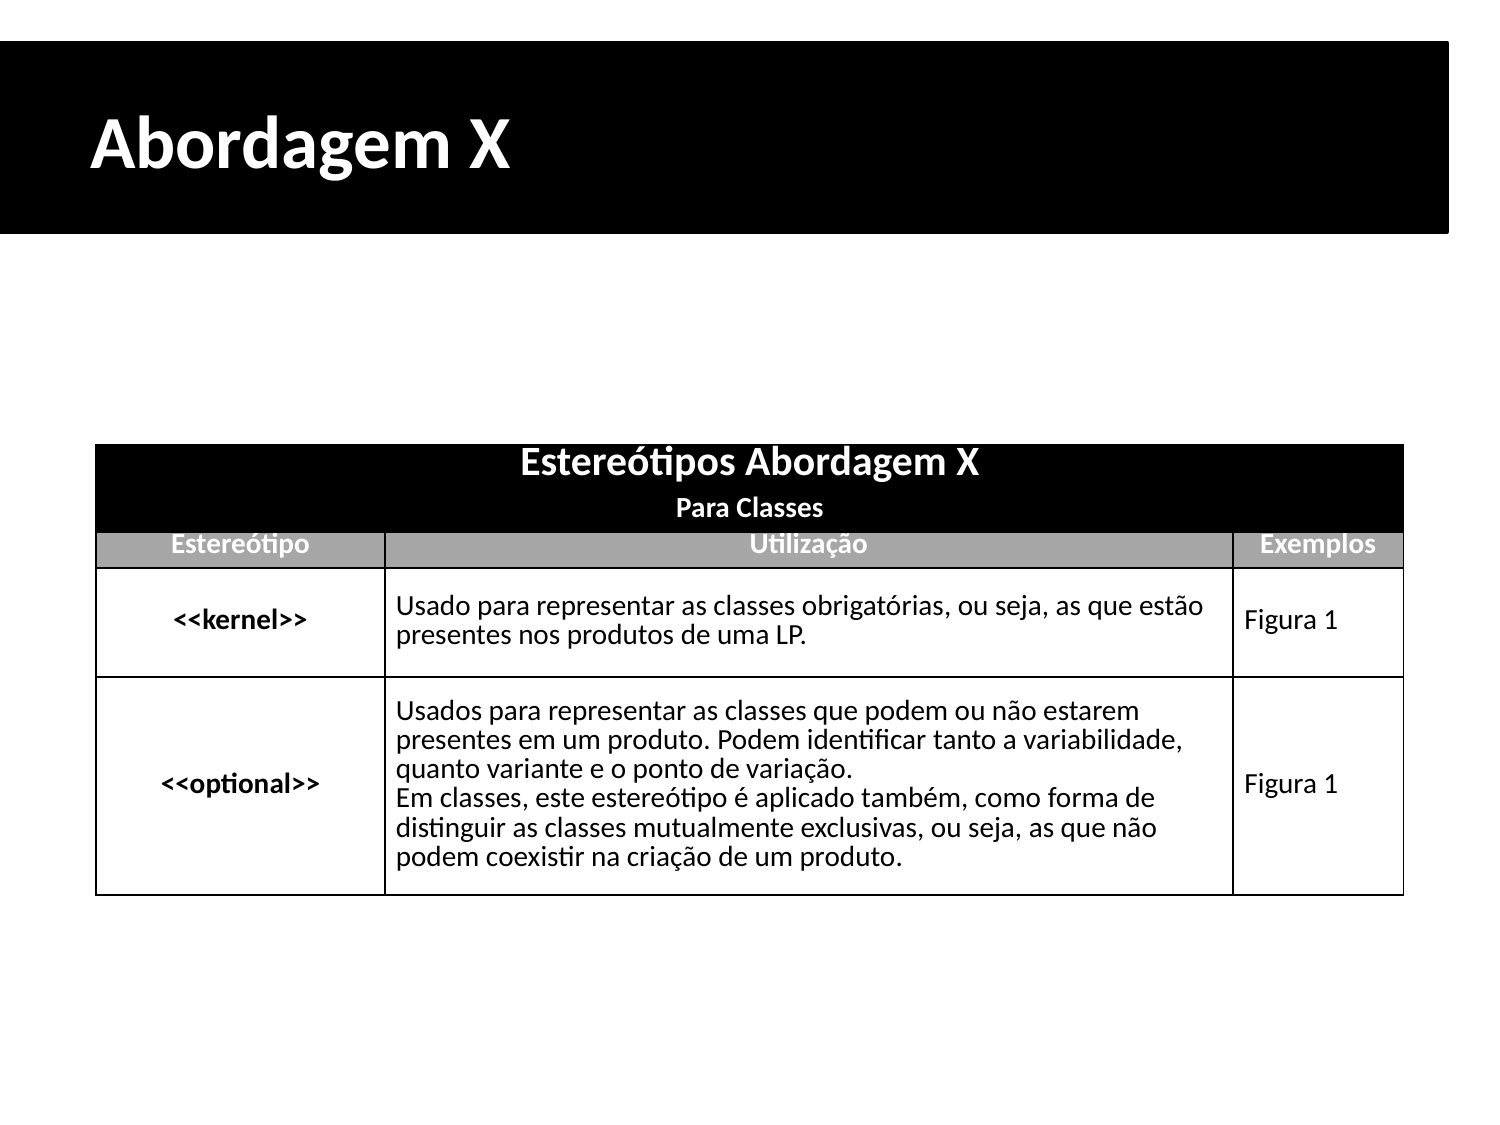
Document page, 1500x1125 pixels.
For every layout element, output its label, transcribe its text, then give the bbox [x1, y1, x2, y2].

text_box [0, 41, 1449, 234]
table_cell <<optional>> [97, 678, 384, 894]
table_cell Usados para representar as classes que podem ou não estarem presentes em um produto. Podem identificar tanto a variabilidade, quanto variante e o ponto de variação. Em classes, este estereótipo é aplicado também, como forma de distinguir as classes mutualmente exclusivas, ou seja, as que não podem coexistir na criação de um produto. [386, 678, 1232, 894]
table_cell Estereótipo [97, 533, 384, 567]
title Abordagem X [75, 45, 1425, 233]
table_cell <<kernel>> [97, 569, 384, 676]
table_cell Figura 1 [1234, 569, 1403, 676]
table_cell Para Classes [97, 496, 1403, 531]
table_cell Utilização [386, 533, 1232, 567]
table_header Estereótipos Abordagem X [97, 445, 1403, 495]
table_cell Exemplos [1234, 533, 1403, 567]
table_cell Usado para representar as classes obrigatórias, ou seja, as que estão presentes nos produtos de uma LP. [386, 569, 1232, 676]
table_cell Figura 1 [1234, 678, 1403, 894]
